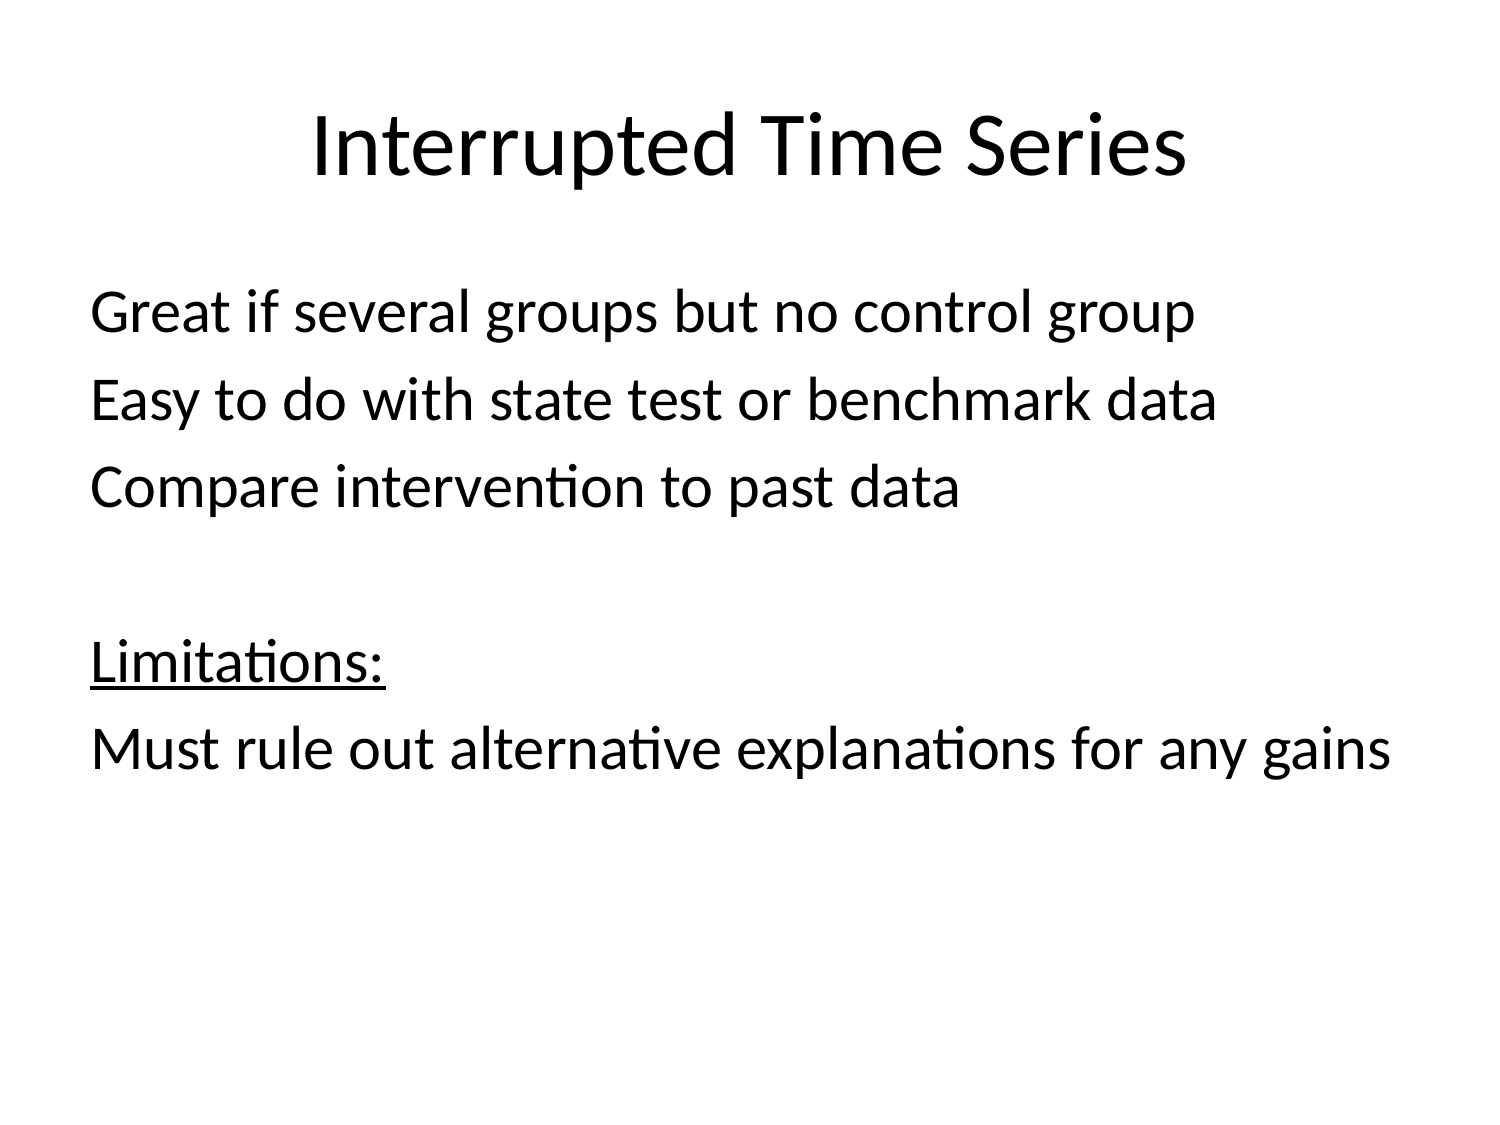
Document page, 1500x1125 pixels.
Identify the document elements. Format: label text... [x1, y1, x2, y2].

title Interrupted Time Series [75, 45, 1425, 233]
list Great if several groups but no control group Easy to do with state test or benchmark data Compare intervention to past data Limitations: Must rule out alternative explanations for any gains [75, 262, 1425, 1005]
